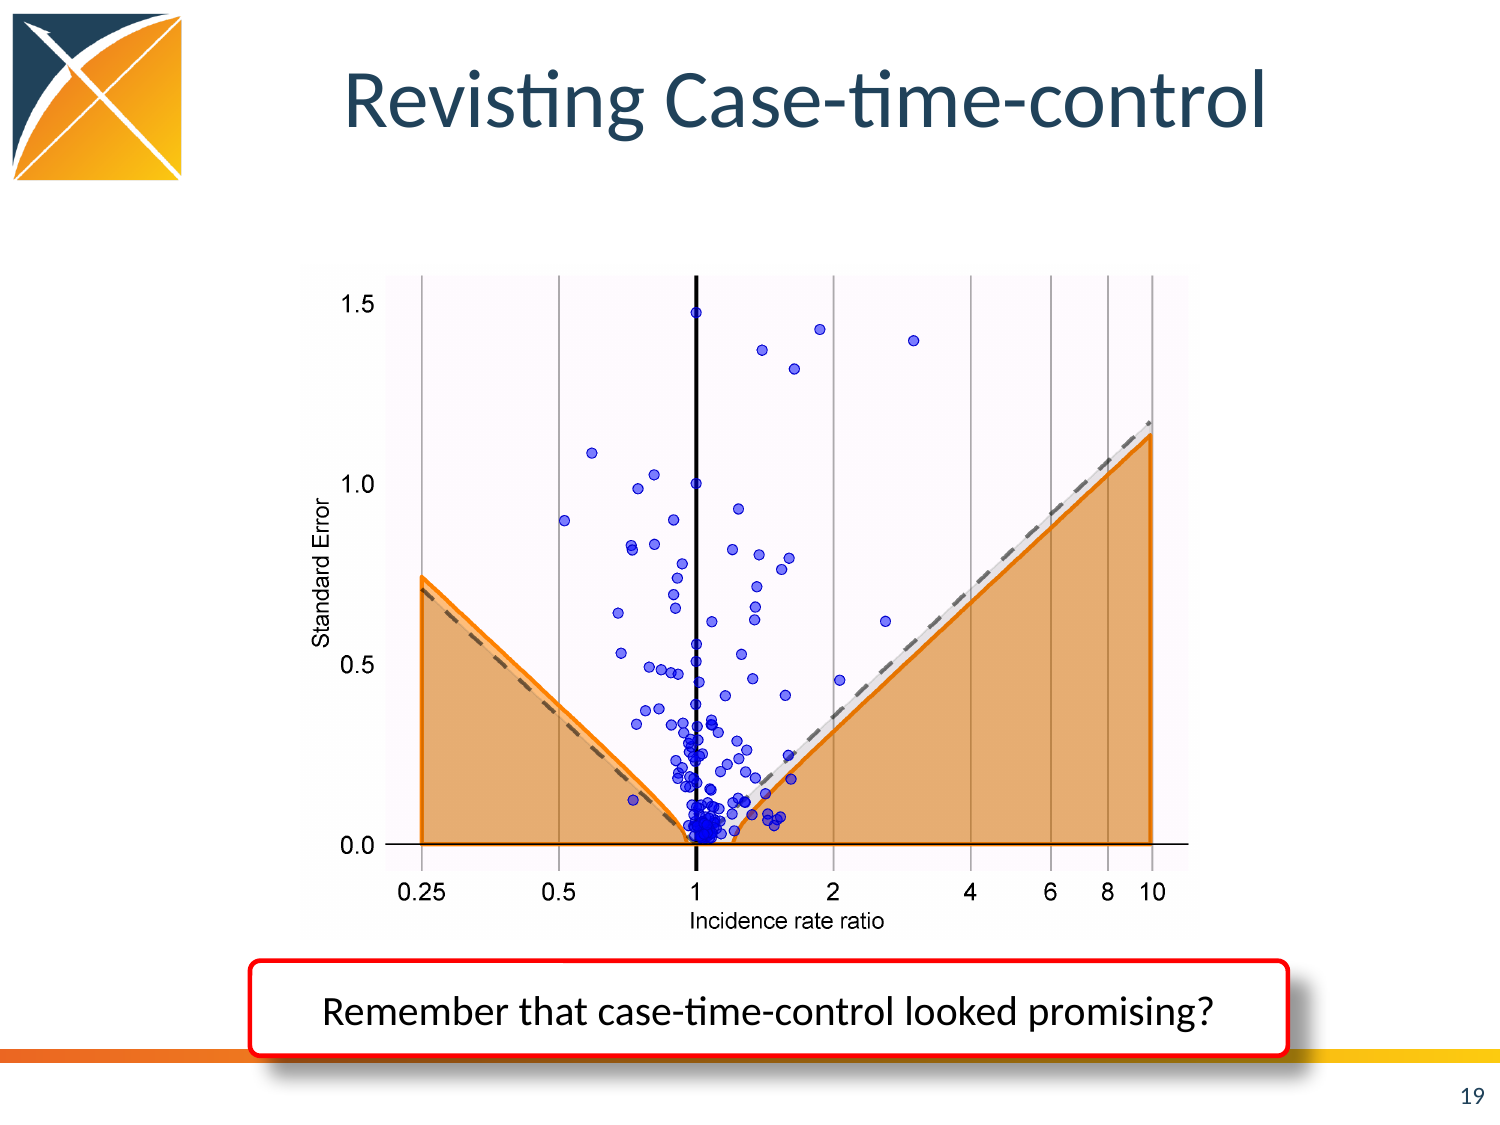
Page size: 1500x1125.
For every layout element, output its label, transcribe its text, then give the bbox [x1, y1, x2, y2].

text_box Remember that case-time-control looked promising? [247, 958, 1290, 1058]
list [299, 264, 1201, 941]
picture [0, 0, 206, 200]
title Revisting Case-time-control [187, 24, 1425, 163]
slide_number 19 [1149, 1065, 1500, 1125]
